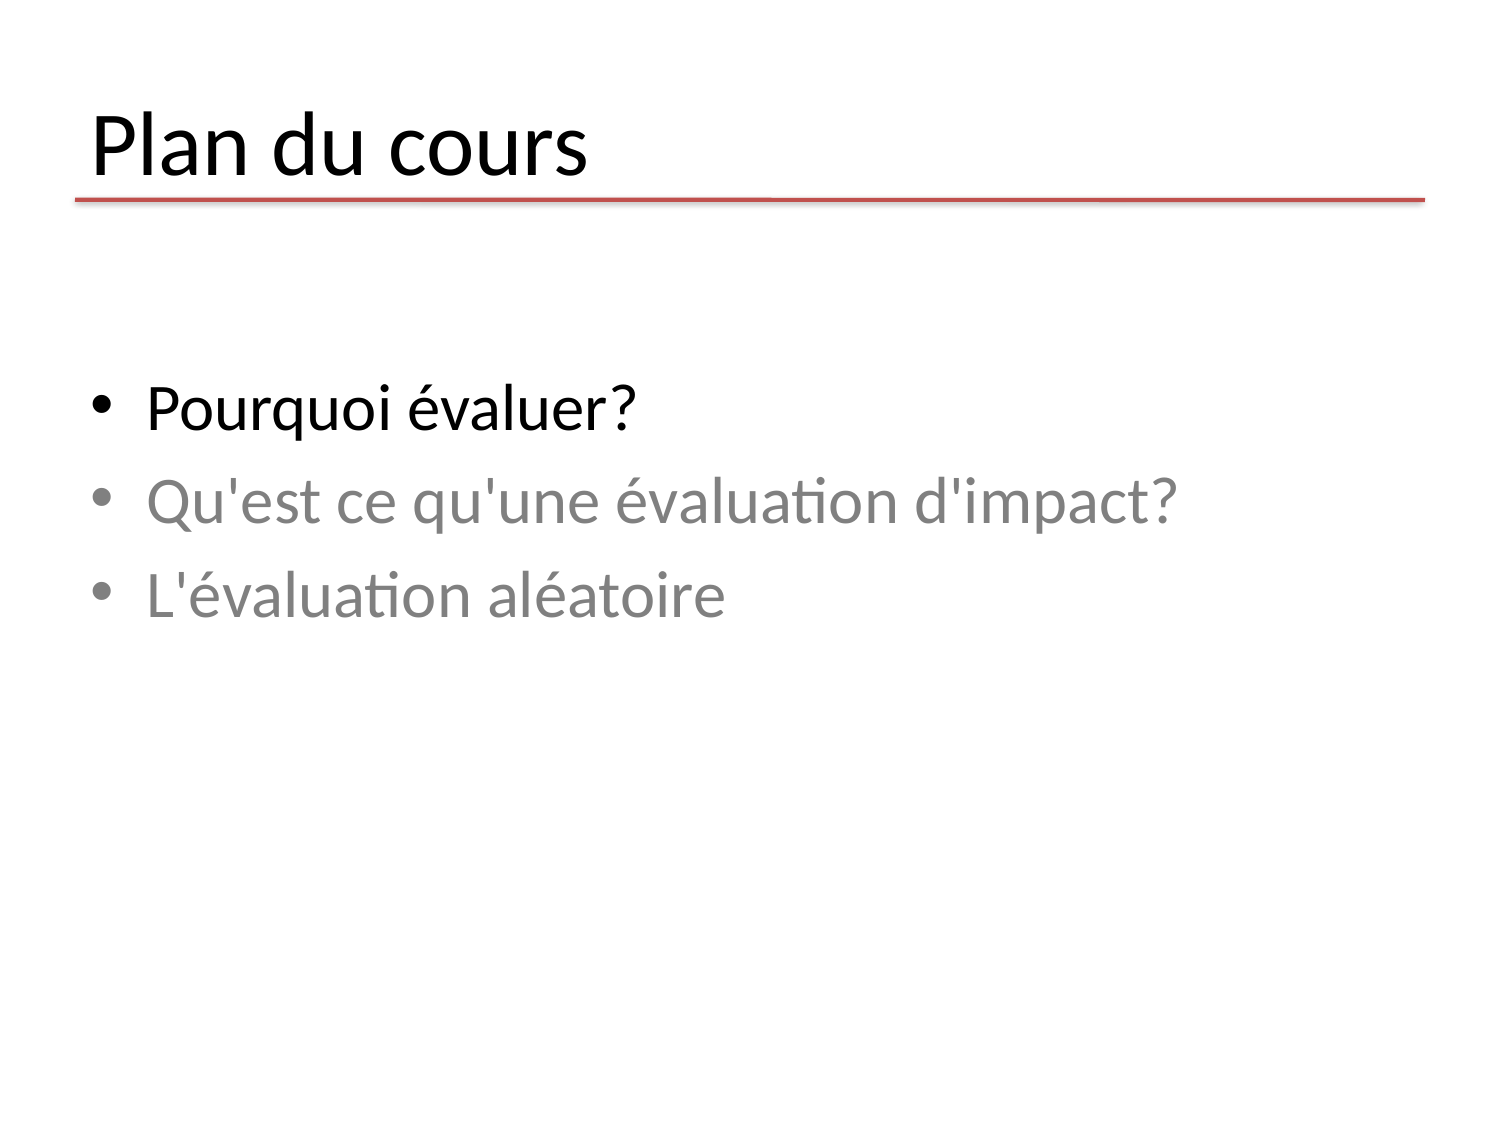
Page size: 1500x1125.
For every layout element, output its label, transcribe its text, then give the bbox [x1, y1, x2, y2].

list Pourquoi évaluer? Qu'est ce qu'une évaluation d'impact? L'évaluation aléatoire [75, 262, 1425, 1005]
title Plan du cours [75, 45, 1425, 233]
